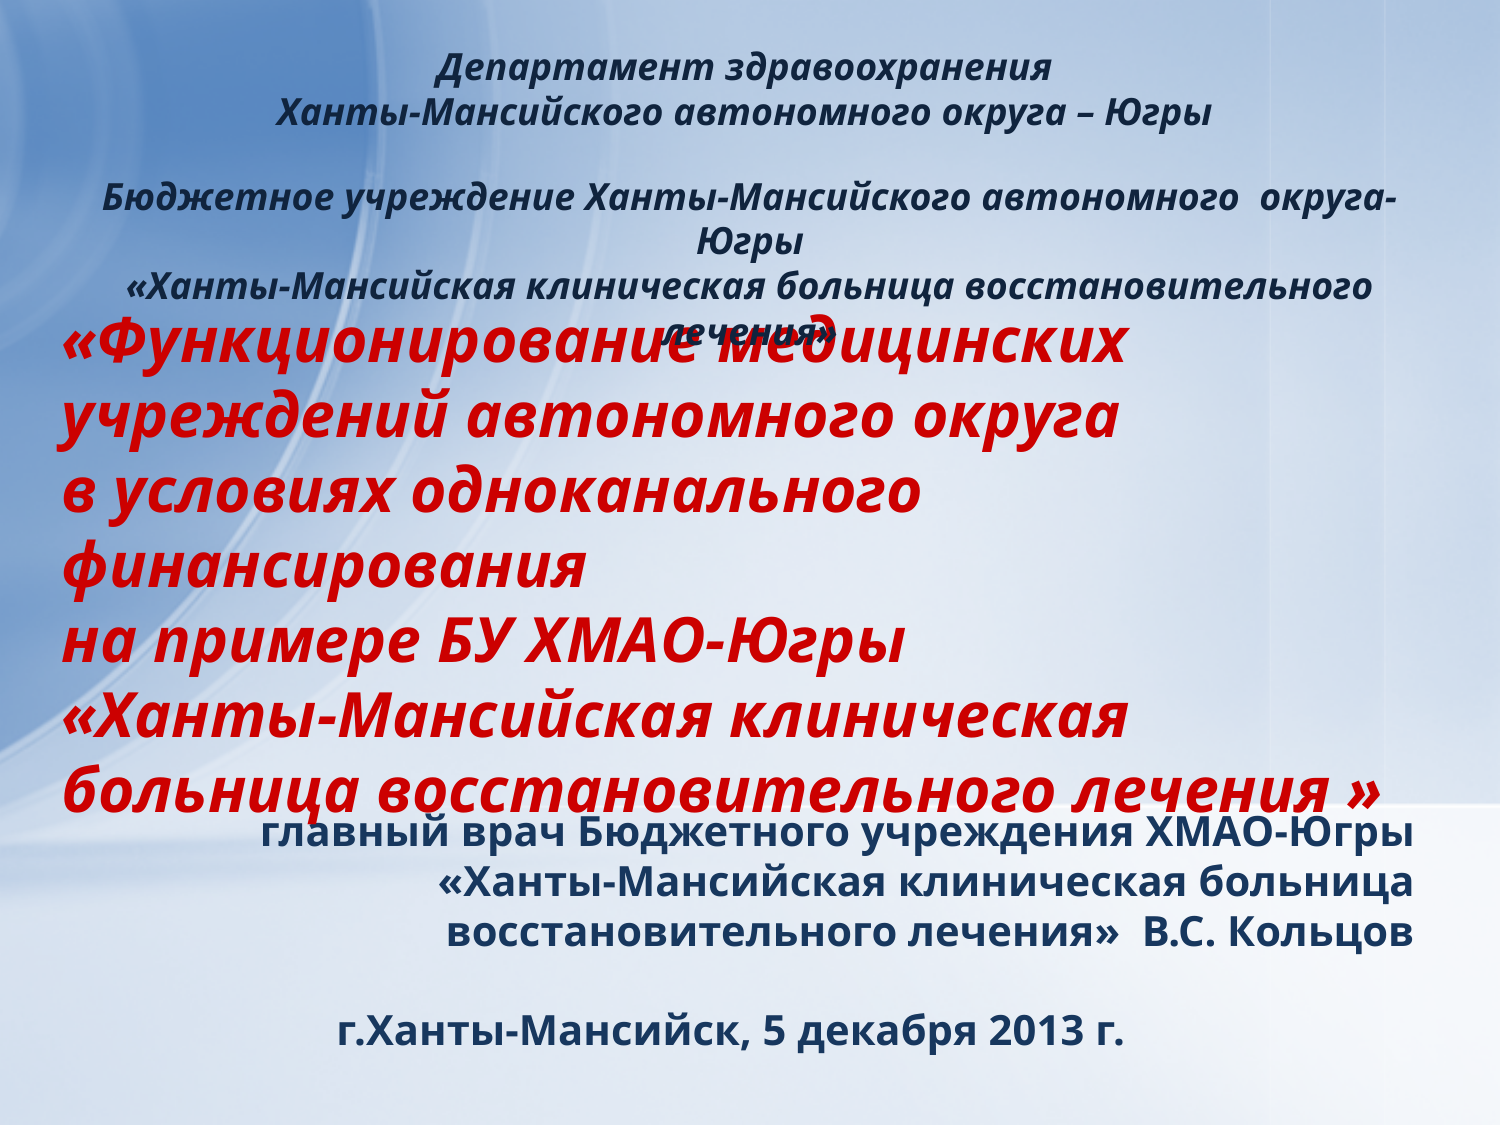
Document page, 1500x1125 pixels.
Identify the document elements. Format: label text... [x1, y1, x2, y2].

text_box «Функционирование медицинских учреждений автономного округа в условиях одноканального финансирования на примере БУ ХМАО-Югры «Ханты-Мансийская клиническая больница восстановительного лечения » [46, 292, 1430, 586]
text_box г.Ханты-Мансийск, 5 декабря 2013 г. [105, 996, 1378, 1090]
text_box Департамент здравоохранения Ханты-Мансийского автономного округа – Югры Бюджетное учреждение Ханты-Мансийского автономного округа-Югры «Ханты-Мансийская клиническая больница восстановительного лечения» [58, 35, 1442, 282]
subtitle главный врач Бюджетного учреждения ХМАО-Югры «Ханты-Мансийская клиническая больница восстановительного лечения» В.С. Кольцов [46, 796, 1430, 1079]
picture [0, 0, 1500, 1125]
